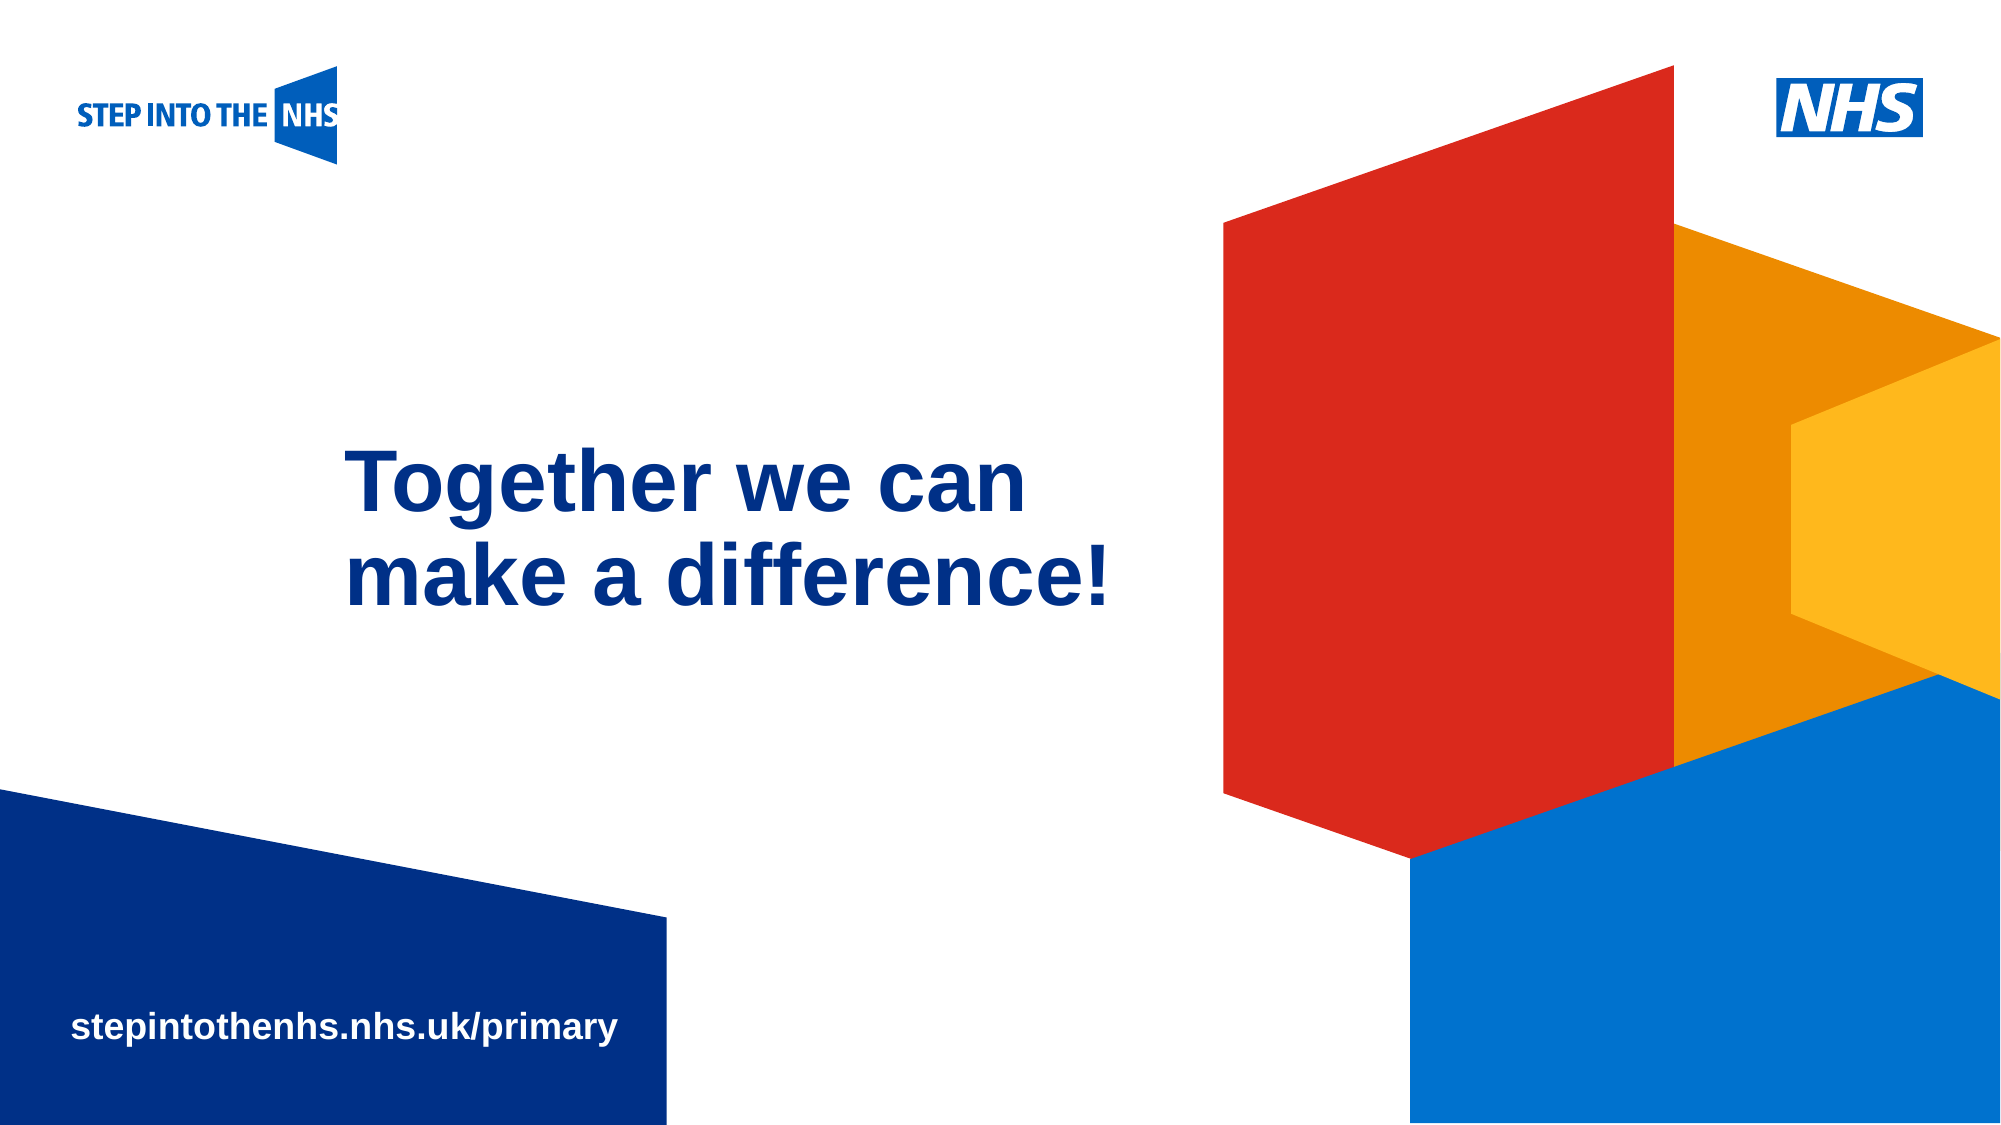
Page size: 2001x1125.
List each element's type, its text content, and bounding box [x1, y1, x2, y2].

list Together we can make a difference! [344, 299, 1144, 761]
